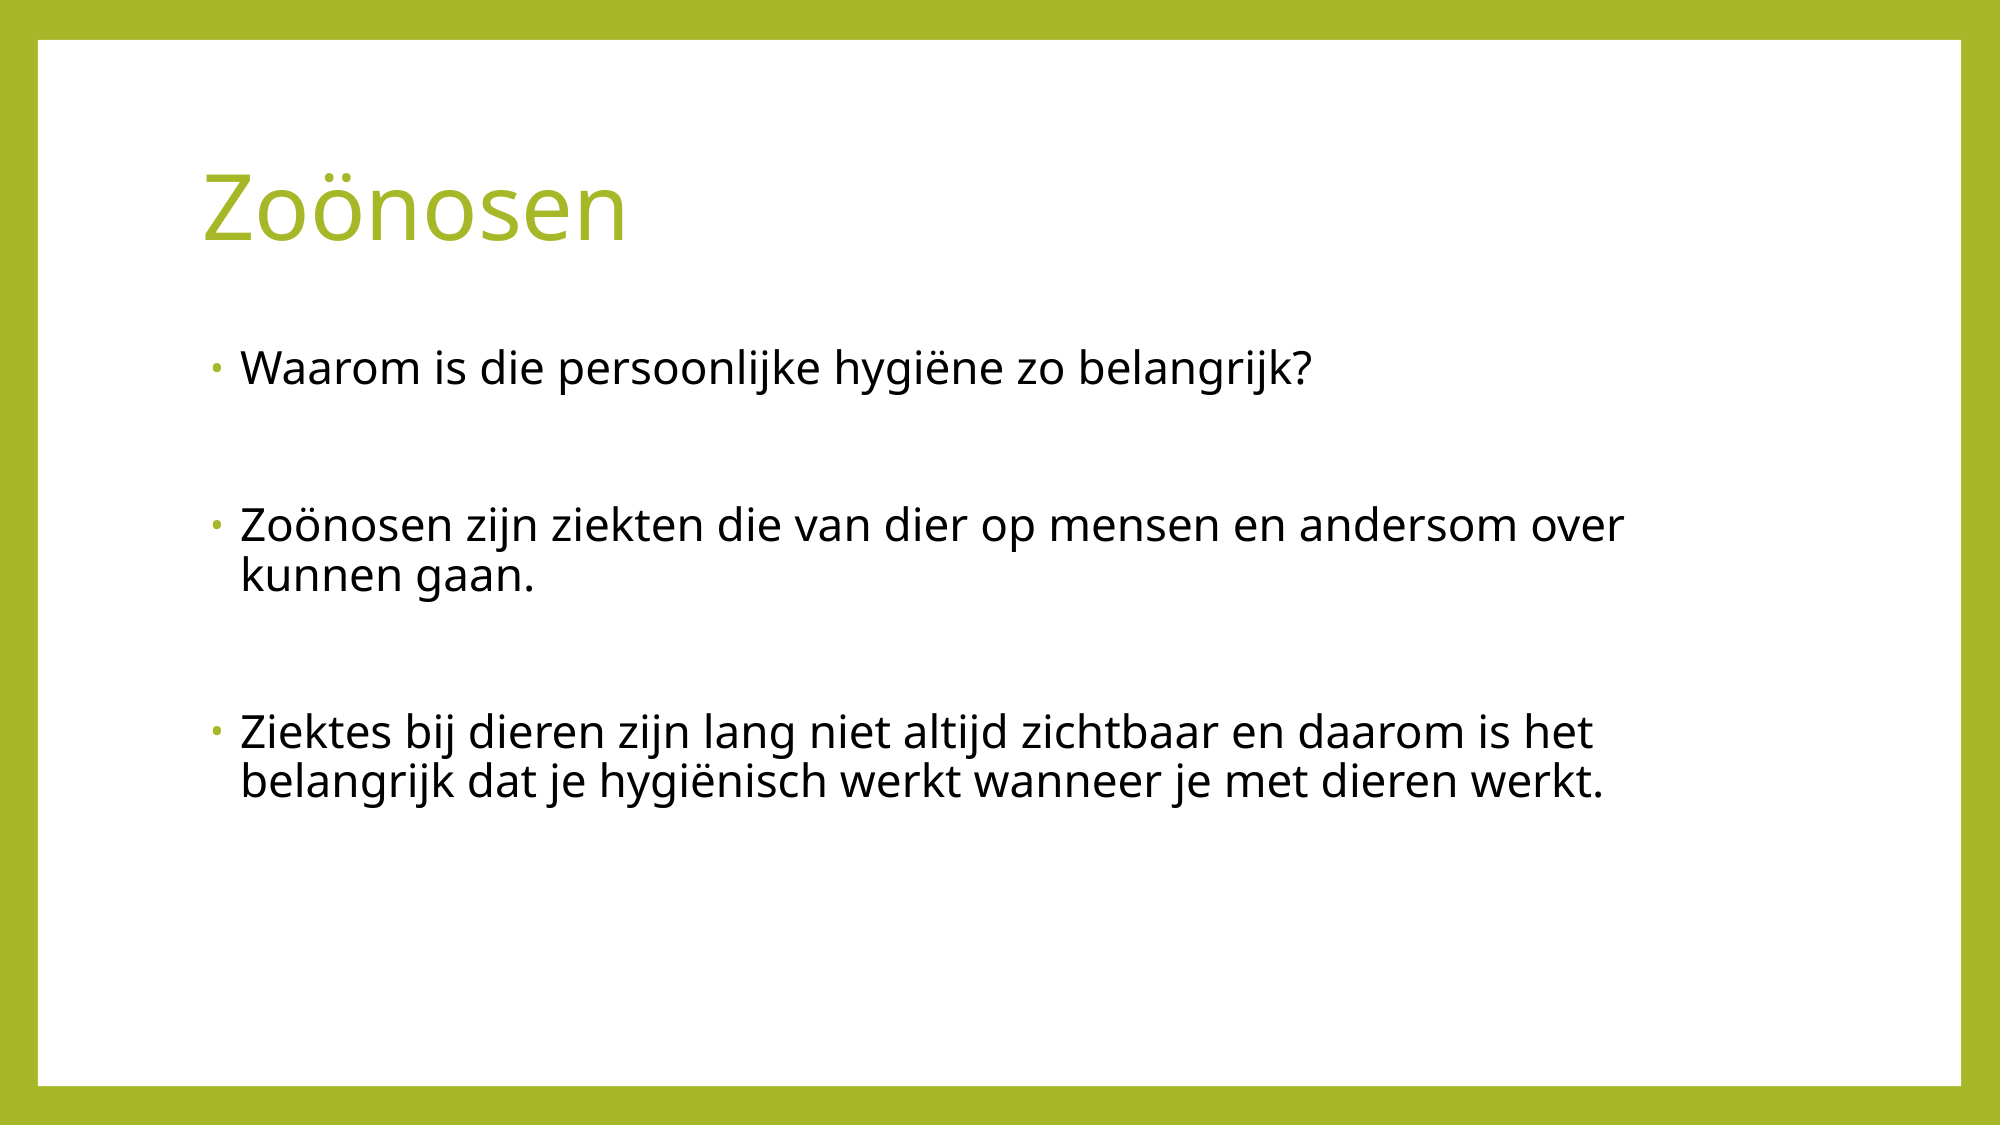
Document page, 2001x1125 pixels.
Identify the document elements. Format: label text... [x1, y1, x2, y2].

list Waarom is die persoonlijke hygiëne zo belangrijk? Zoönosen zijn ziekten die van dier op mensen en andersom over kunnen gaan. Ziektes bij dieren zijn lang niet altijd zichtbaar en daarom is het belangrijk dat je hygiënisch werkt wanneer je met dieren werkt. [187, 337, 1808, 1000]
title Zoönosen [187, 99, 1808, 323]
